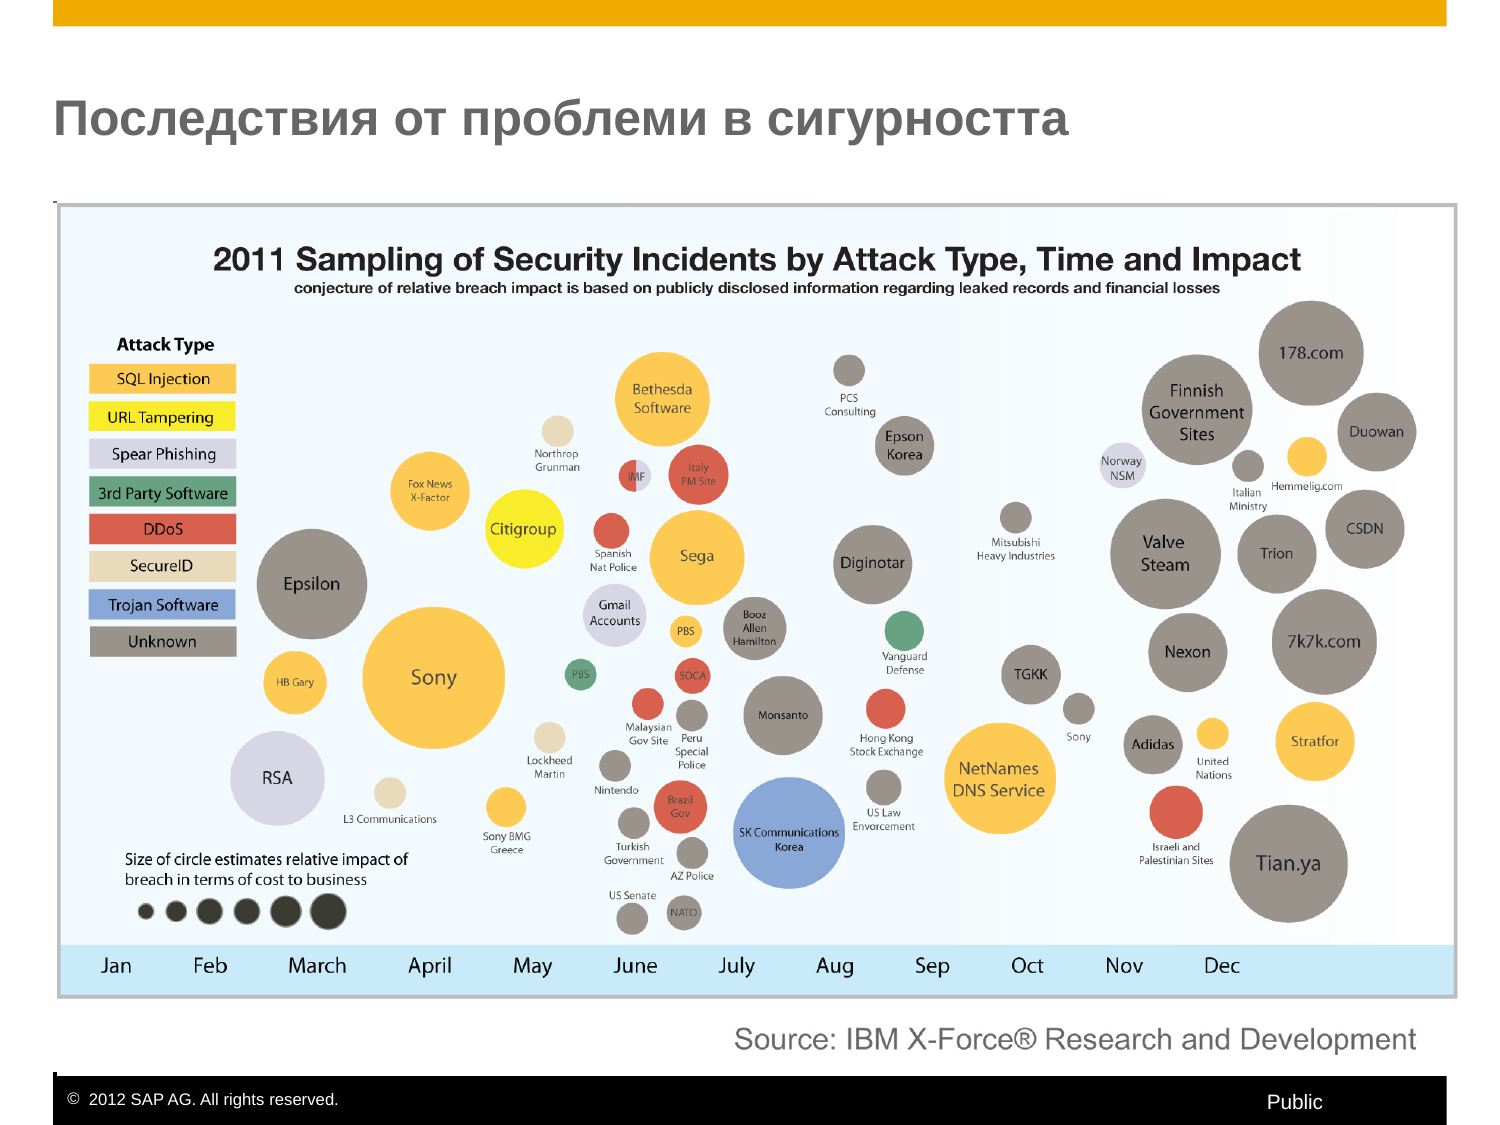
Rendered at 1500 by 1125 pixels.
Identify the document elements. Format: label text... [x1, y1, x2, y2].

title Последствия от проблеми в сигурността [53, 53, 1447, 178]
picture [56, 194, 1458, 1077]
